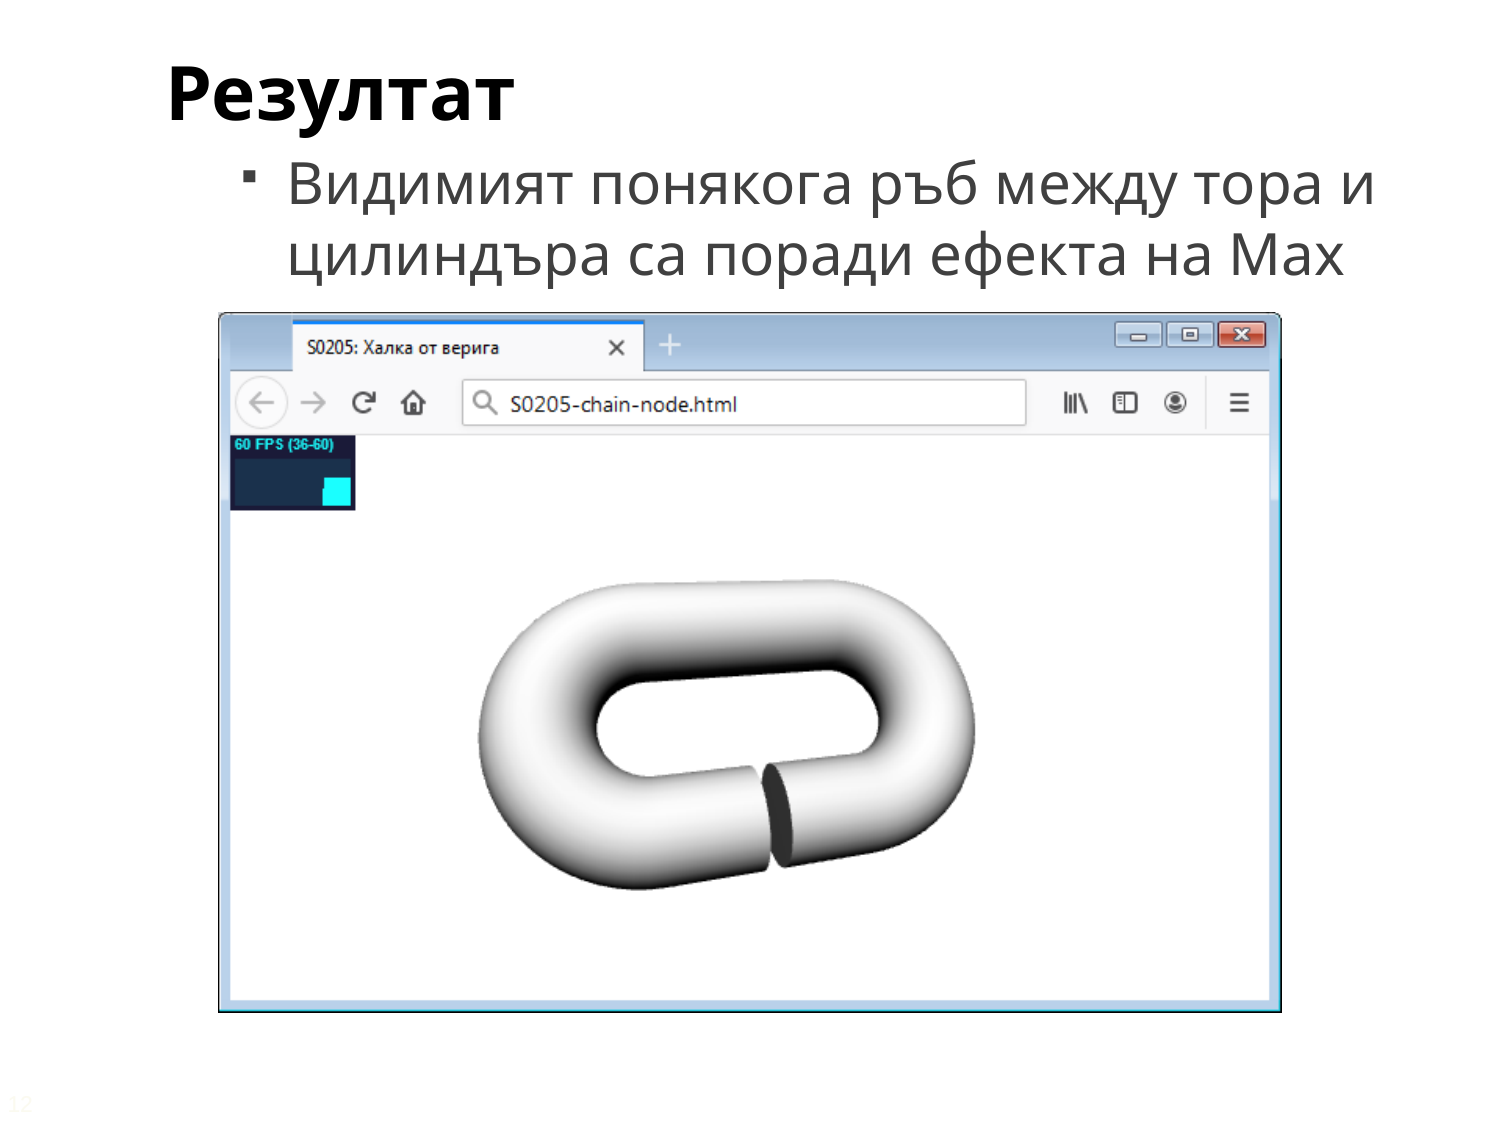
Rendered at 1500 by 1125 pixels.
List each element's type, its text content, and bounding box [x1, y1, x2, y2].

list Резултат Видимият понякога ръб между тора и цилиндъра са поради ефекта на Мах [150, 37, 1488, 1113]
picture [218, 312, 1282, 1013]
